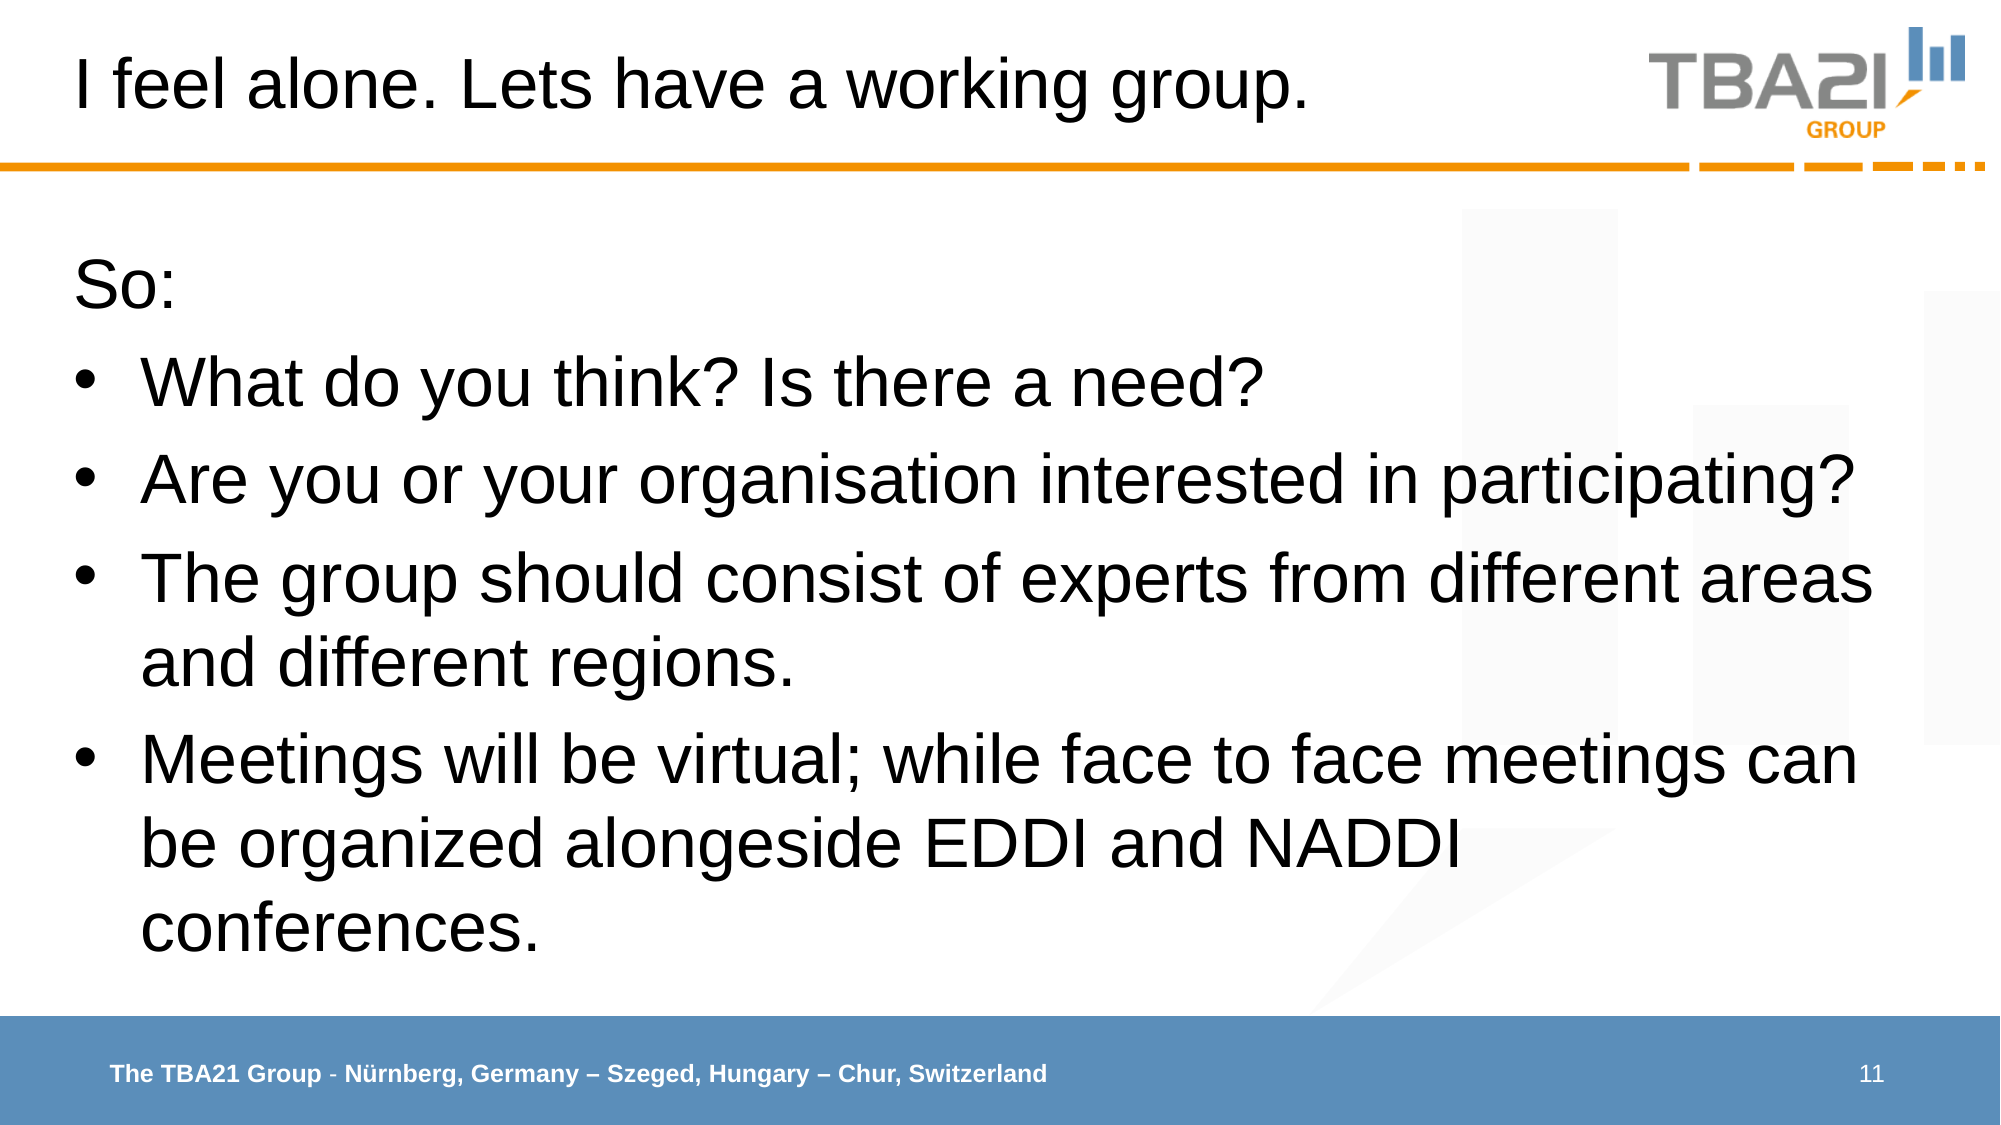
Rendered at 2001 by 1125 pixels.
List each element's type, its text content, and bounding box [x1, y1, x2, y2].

list So: What do you think? Is there a need? Are you or your organisation interested in participating? The group should consist of experts from different areas and different regions. Meetings will be virtual; while face to face meetings can be organized alongeside EDDI and NADDI conferences. [58, 230, 1900, 989]
slide_number 11 [1433, 1042, 1900, 1103]
picture [1649, 27, 1965, 138]
title I feel alone. Lets have a working group. [58, 5, 1615, 156]
